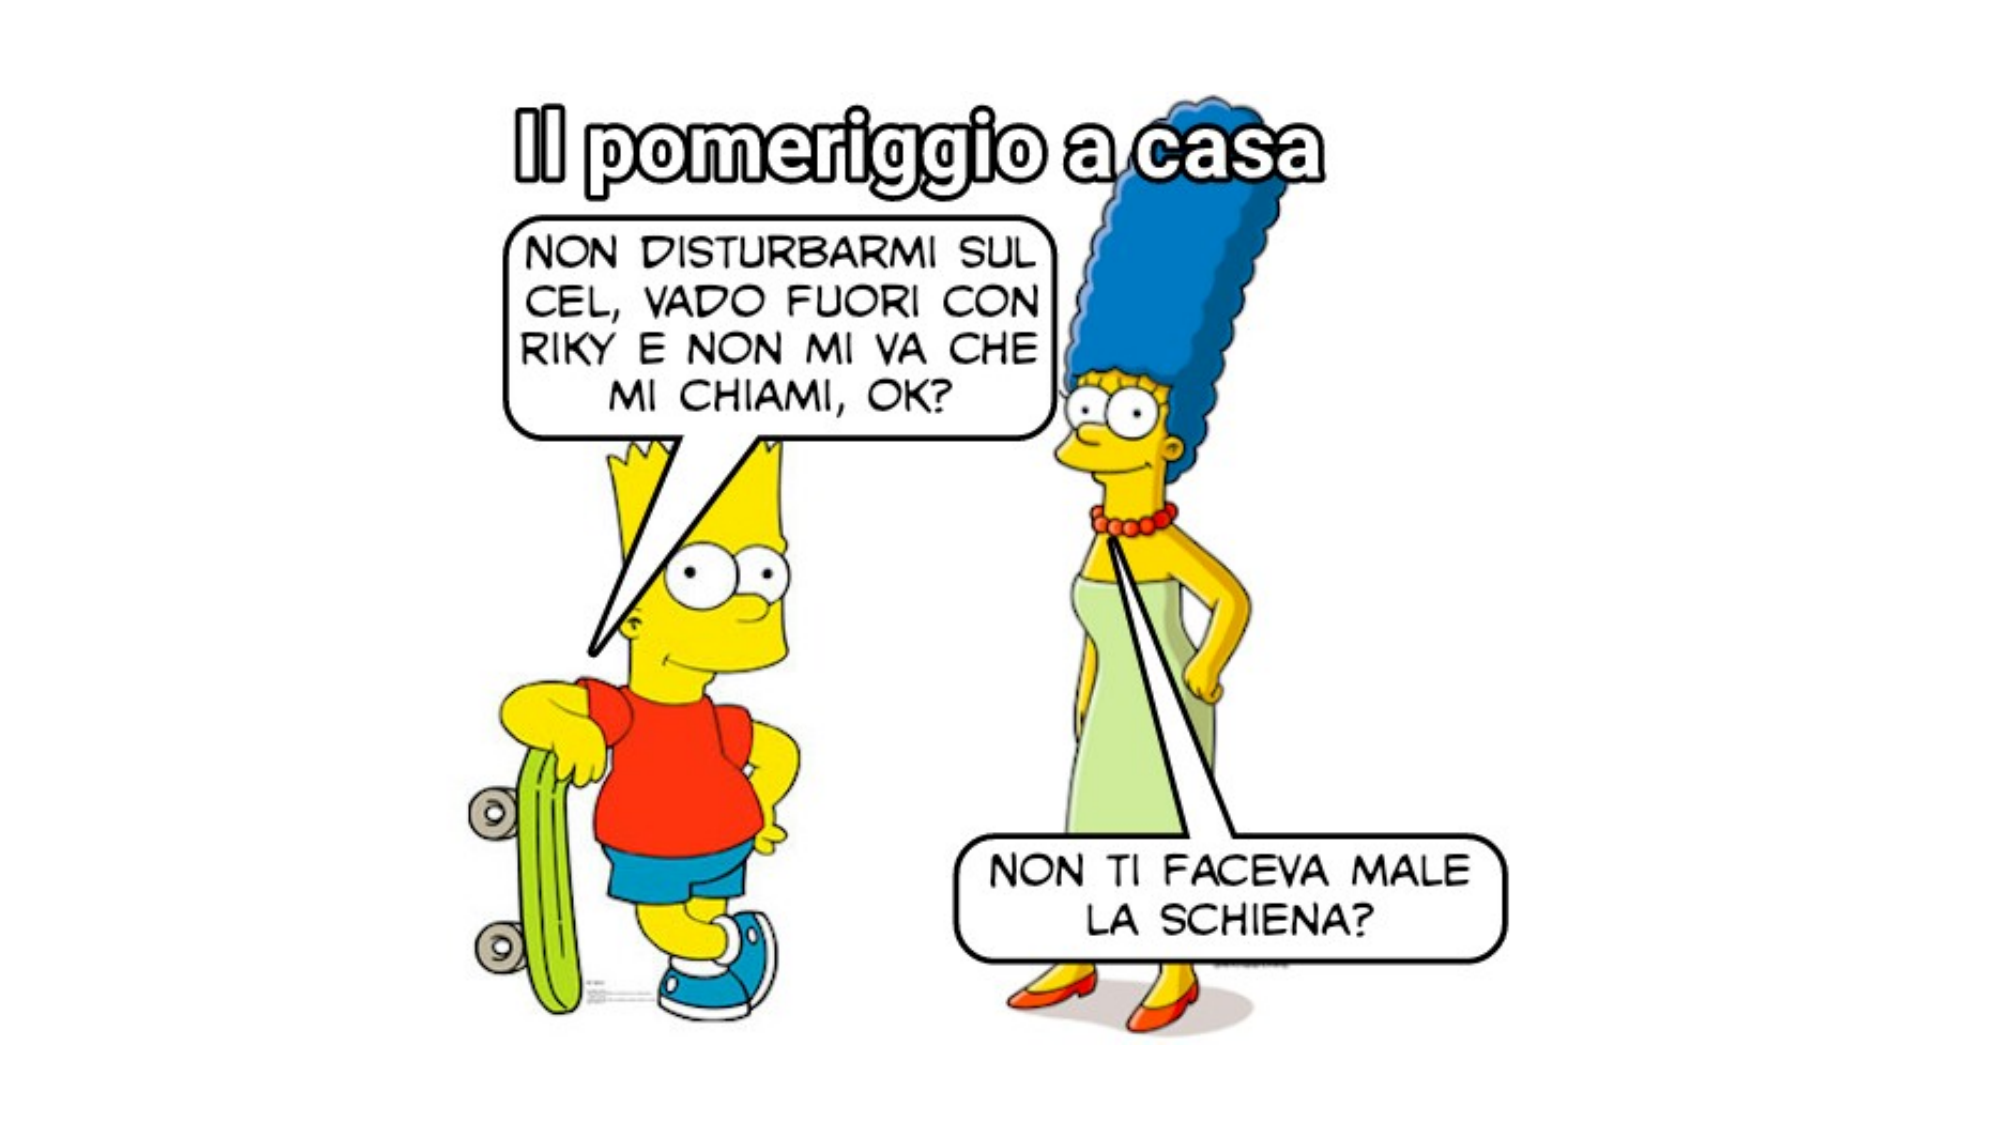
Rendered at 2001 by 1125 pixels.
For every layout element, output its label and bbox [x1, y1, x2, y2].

list [345, 90, 1629, 1045]
